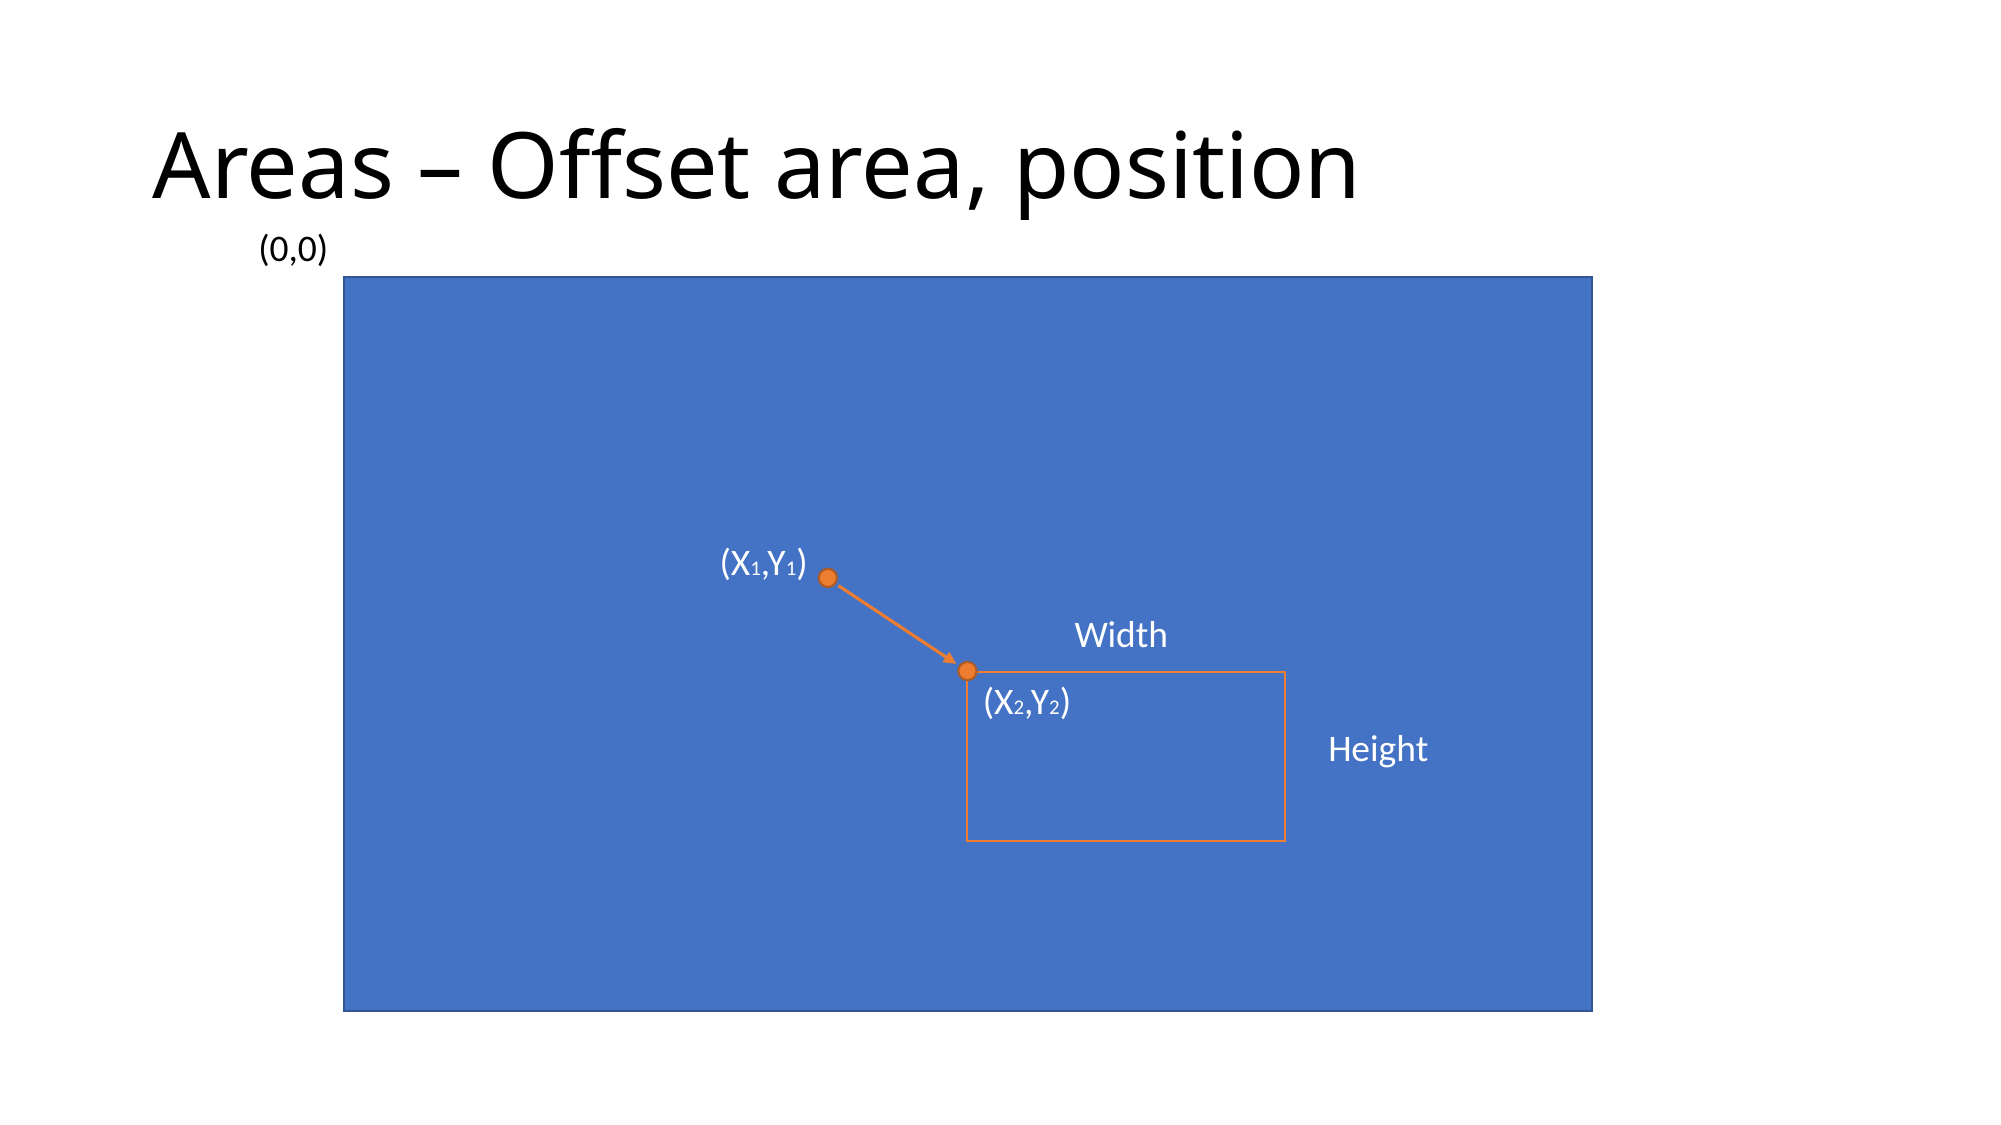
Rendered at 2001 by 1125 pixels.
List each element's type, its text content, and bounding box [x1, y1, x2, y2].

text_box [838, 585, 957, 664]
text_box [817, 567, 839, 589]
text_box [966, 671, 1286, 842]
text_box [343, 276, 1593, 1012]
text_box (X1,Y1) [704, 530, 823, 591]
text_box Height [1313, 716, 1444, 777]
title Areas – Offset area, position [137, 59, 1863, 278]
text_box (X2,Y2) [968, 669, 1086, 730]
text_box [957, 660, 978, 682]
text_box (0,0) [243, 216, 344, 277]
text_box Width [1059, 603, 1184, 663]
